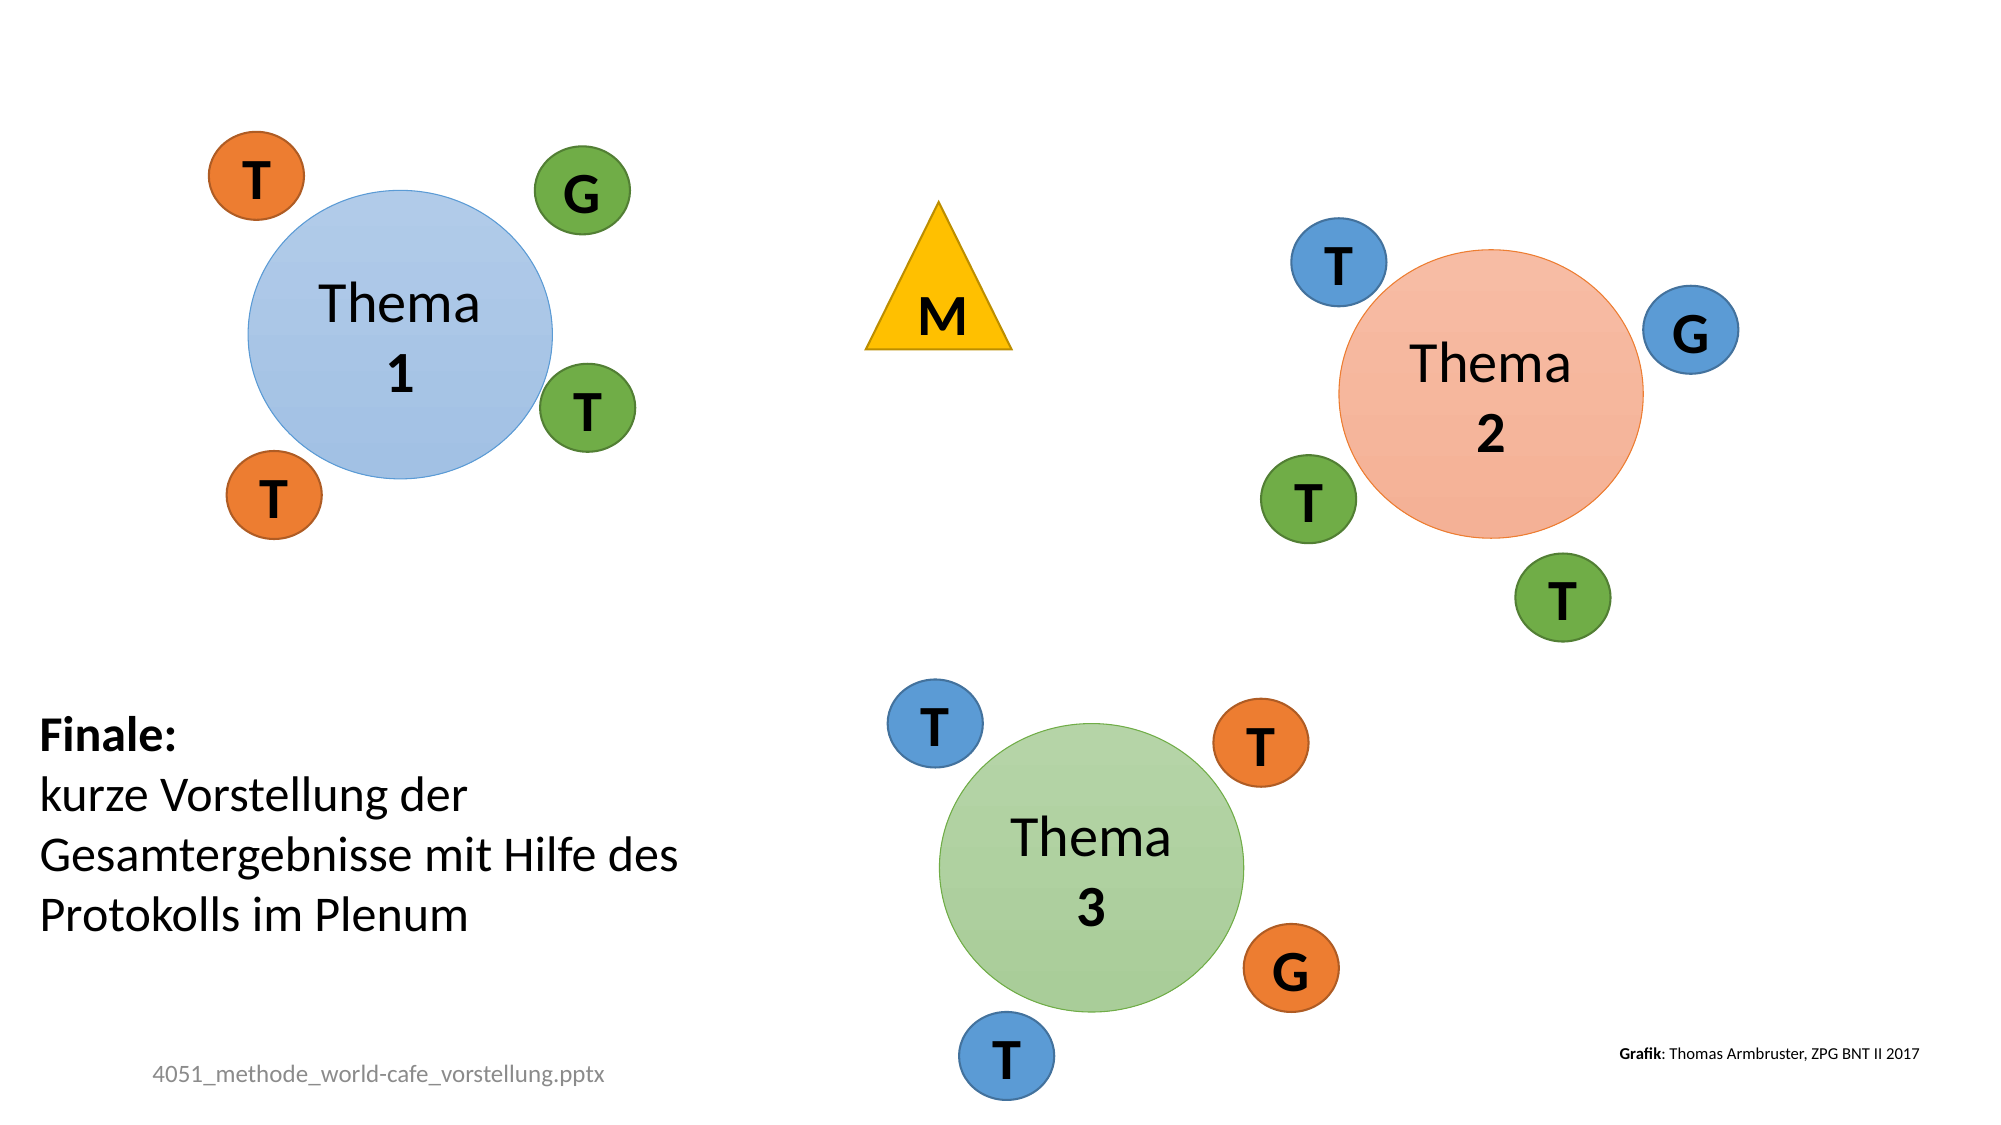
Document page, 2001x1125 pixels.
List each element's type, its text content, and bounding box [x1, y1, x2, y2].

text_box T [539, 362, 637, 453]
text_box G [1242, 922, 1340, 1014]
text_box T [958, 1010, 1056, 1101]
text_box Thema 2 [1338, 249, 1644, 539]
text_box Finale: kurze Vorstellung der Gesamtergebnisse mit Hilfe des Protokolls im Plenum [24, 693, 831, 949]
text_box T [1259, 454, 1358, 545]
text_box Thema 3 [938, 723, 1245, 1013]
text_box T [225, 449, 323, 541]
text_box T [1290, 217, 1388, 308]
text_box M [864, 199, 1014, 351]
text_box T [207, 130, 306, 221]
text_box T [1212, 697, 1310, 788]
text_box T [886, 678, 984, 769]
text_box Grafik: Thomas Armbruster, ZPG BNT II 2017 [1604, 1035, 2000, 1071]
text_box Thema 1 [247, 189, 553, 480]
text_box G [533, 145, 632, 236]
slide_number 4051_methode_world-cafe_vorstellung.pptx [137, 1042, 704, 1103]
text_box T [1514, 552, 1612, 643]
text_box G [1642, 284, 1740, 375]
